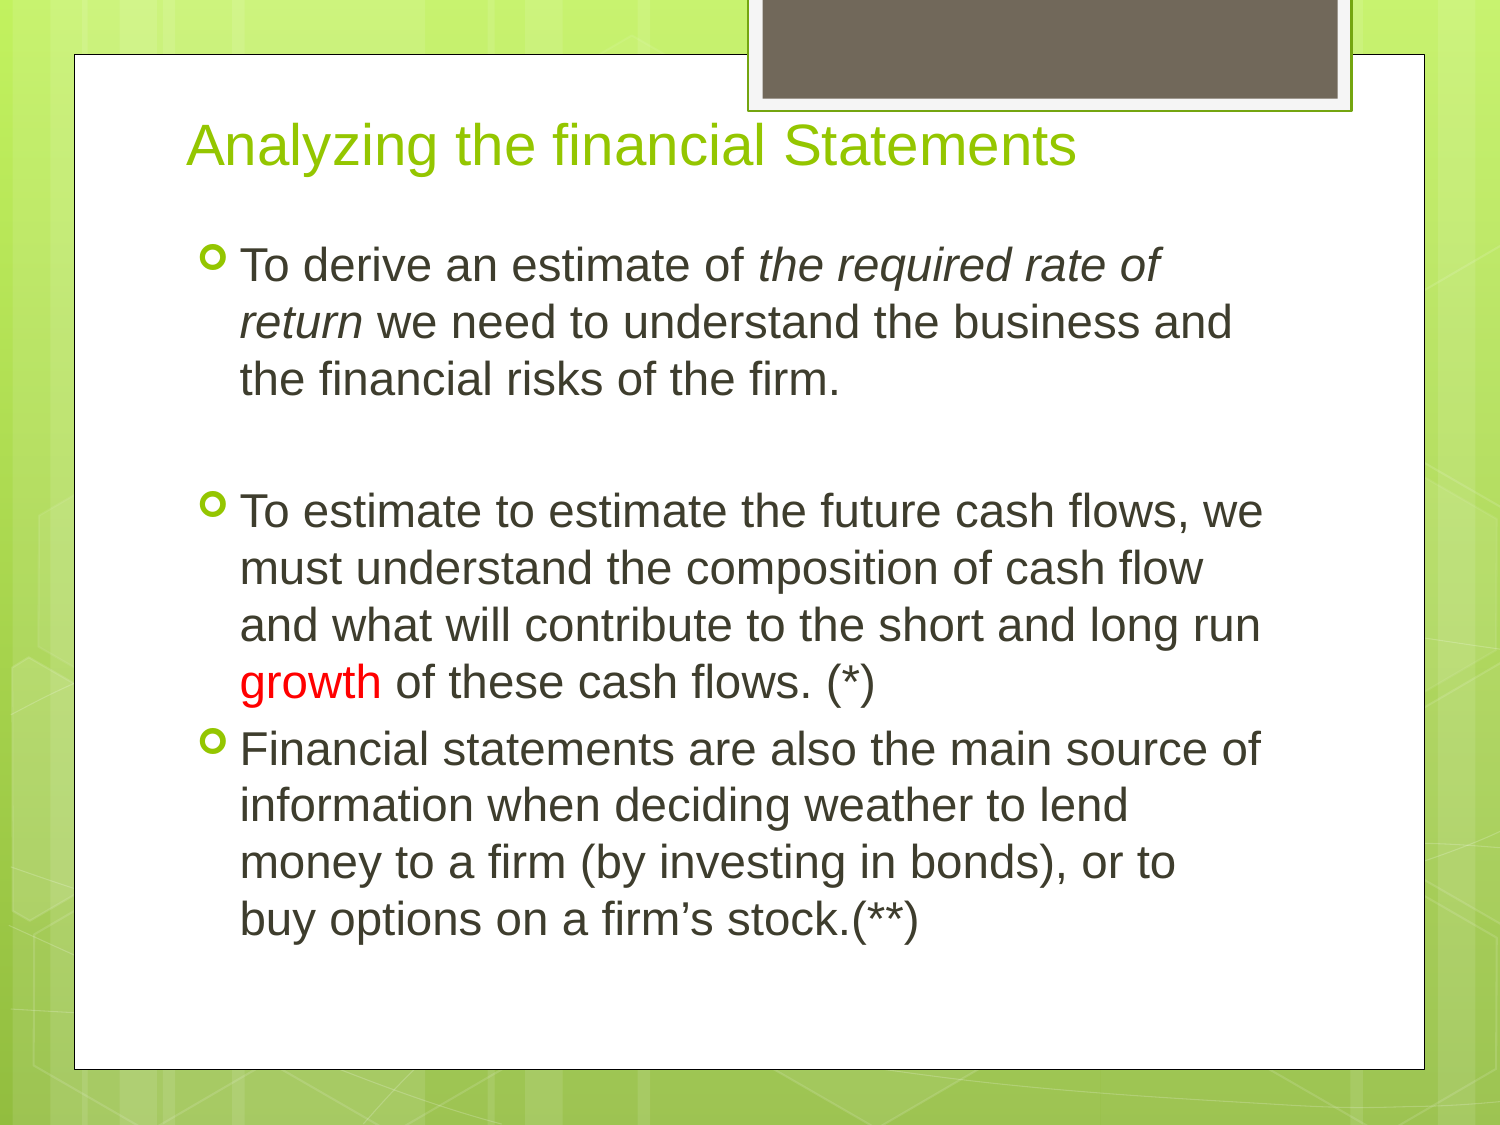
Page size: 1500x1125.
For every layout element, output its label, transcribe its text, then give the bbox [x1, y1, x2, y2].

list To derive an estimate of the required rate of return we need to understand the business and the financial risks of the firm. To estimate to estimate the future cash flows, we must understand the composition of cash flow and what will contribute to the short and long run growth of these cash flows. (*) Financial statements are also the main source of information when deciding weather to lend money to a firm (by investing in bonds), or to buy options on a firm’s stock.(**) [171, 226, 1283, 957]
title Analyzing the financial Statements [171, 86, 1324, 185]
